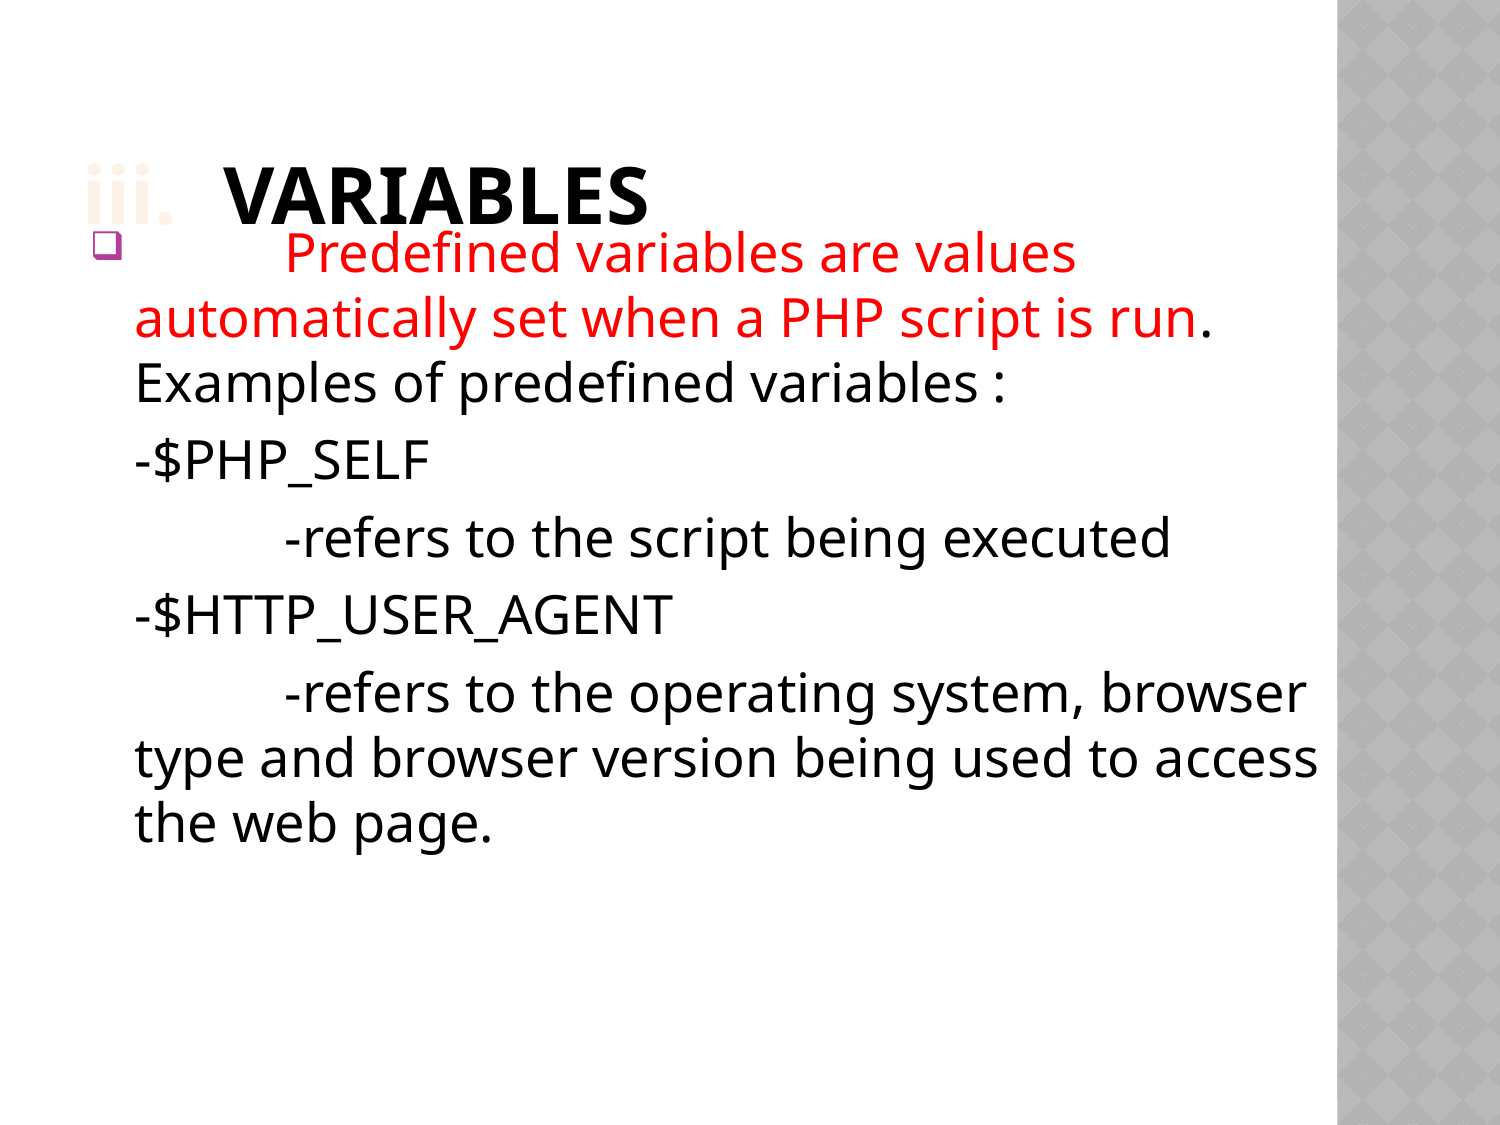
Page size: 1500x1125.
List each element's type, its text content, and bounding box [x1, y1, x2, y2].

title Variables [75, 52, 1263, 210]
list Predefined variables are values automatically set when a PHP script is run. Examples of predefined variables : -$PHP_SELF -refers to the script being executed -$HTTP_USER_AGENT -refers to the operating system, browser type and browser version being used to access the web page. [75, 210, 1425, 1079]
